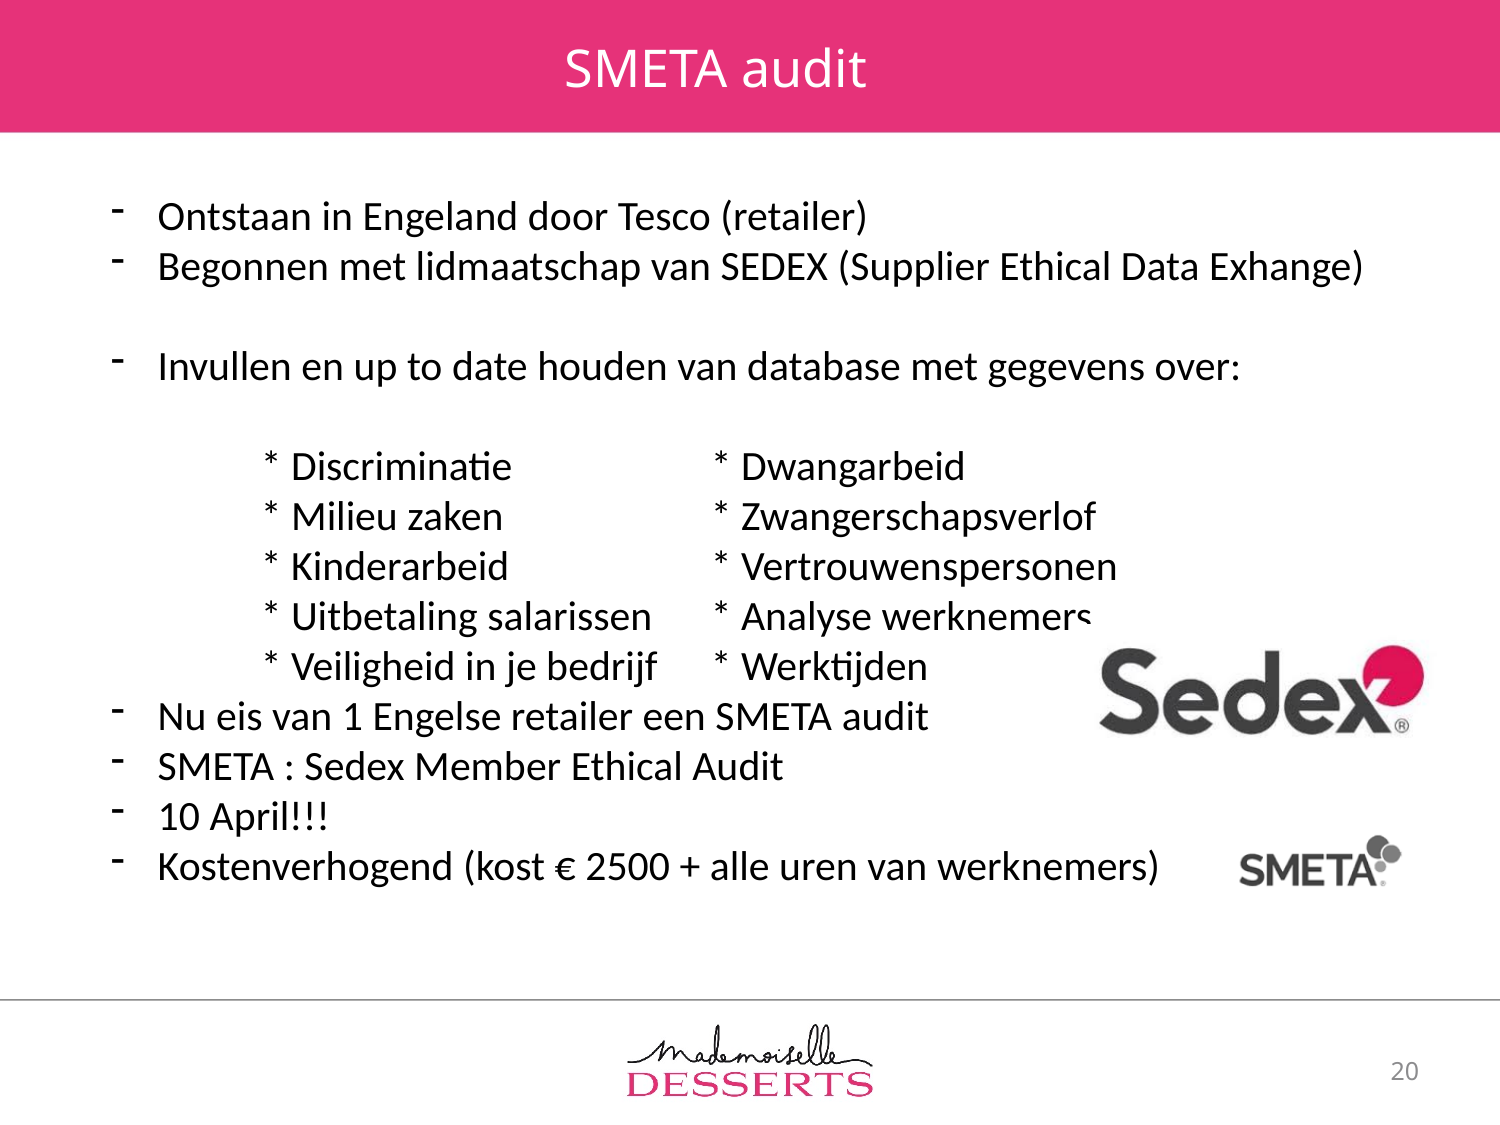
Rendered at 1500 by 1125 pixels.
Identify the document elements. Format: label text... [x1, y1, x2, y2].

title SMETA audit [0, 3, 1435, 138]
picture [0, 0, 1500, 1125]
slide_number 20 [1322, 1042, 1435, 1103]
text_box Ontstaan in Engeland door Tesco (retailer) Begonnen met lidmaatschap van SEDEX (Supplier Ethical Data Exhange) Invullen en up to date houden van database met gegevens over: * Discriminatie * Dwangarbeid * Milieu zaken * Zwangerschapsverlof * Kinderarbeid * Vertrouwenspersonen * Uitbetaling salarissen * Analyse werknemers * Veiligheid in je bedrijf * Werktijden Nu eis van 1 Engelse retailer een SMETA audit SMETA : Sedex Member Ethical Audit 10 April!!! Kostenverhogend (kost € 2500 + alle uren van werknemers) [96, 181, 1411, 942]
